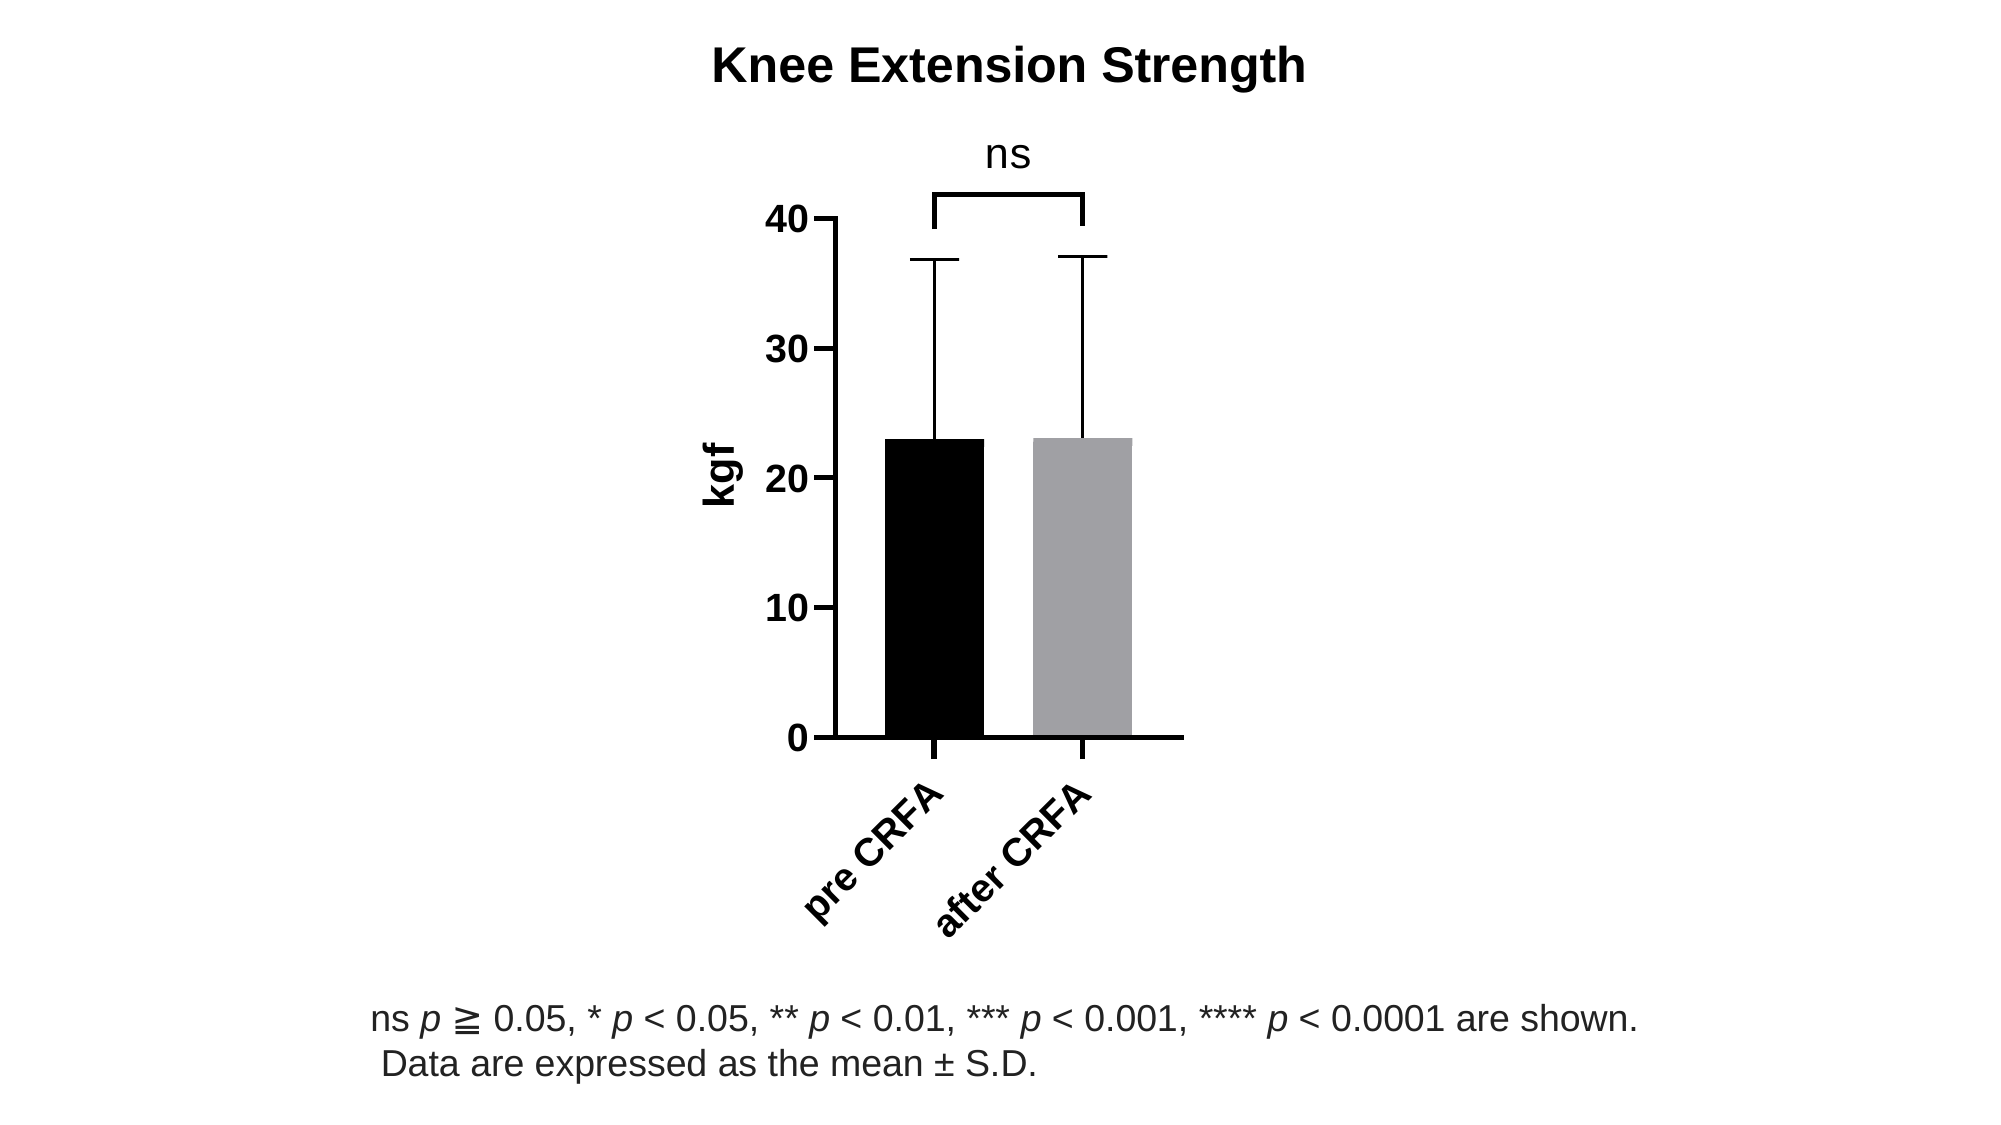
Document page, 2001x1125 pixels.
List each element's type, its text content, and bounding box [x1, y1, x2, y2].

text_box ns p ≧ 0.05, * p < 0.05, ** p < 0.01, *** p < 0.001, **** p < 0.0001 are shown. Data are expressed as the mean ± S.D. [355, 987, 1842, 1092]
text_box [656, 0, 1344, 976]
